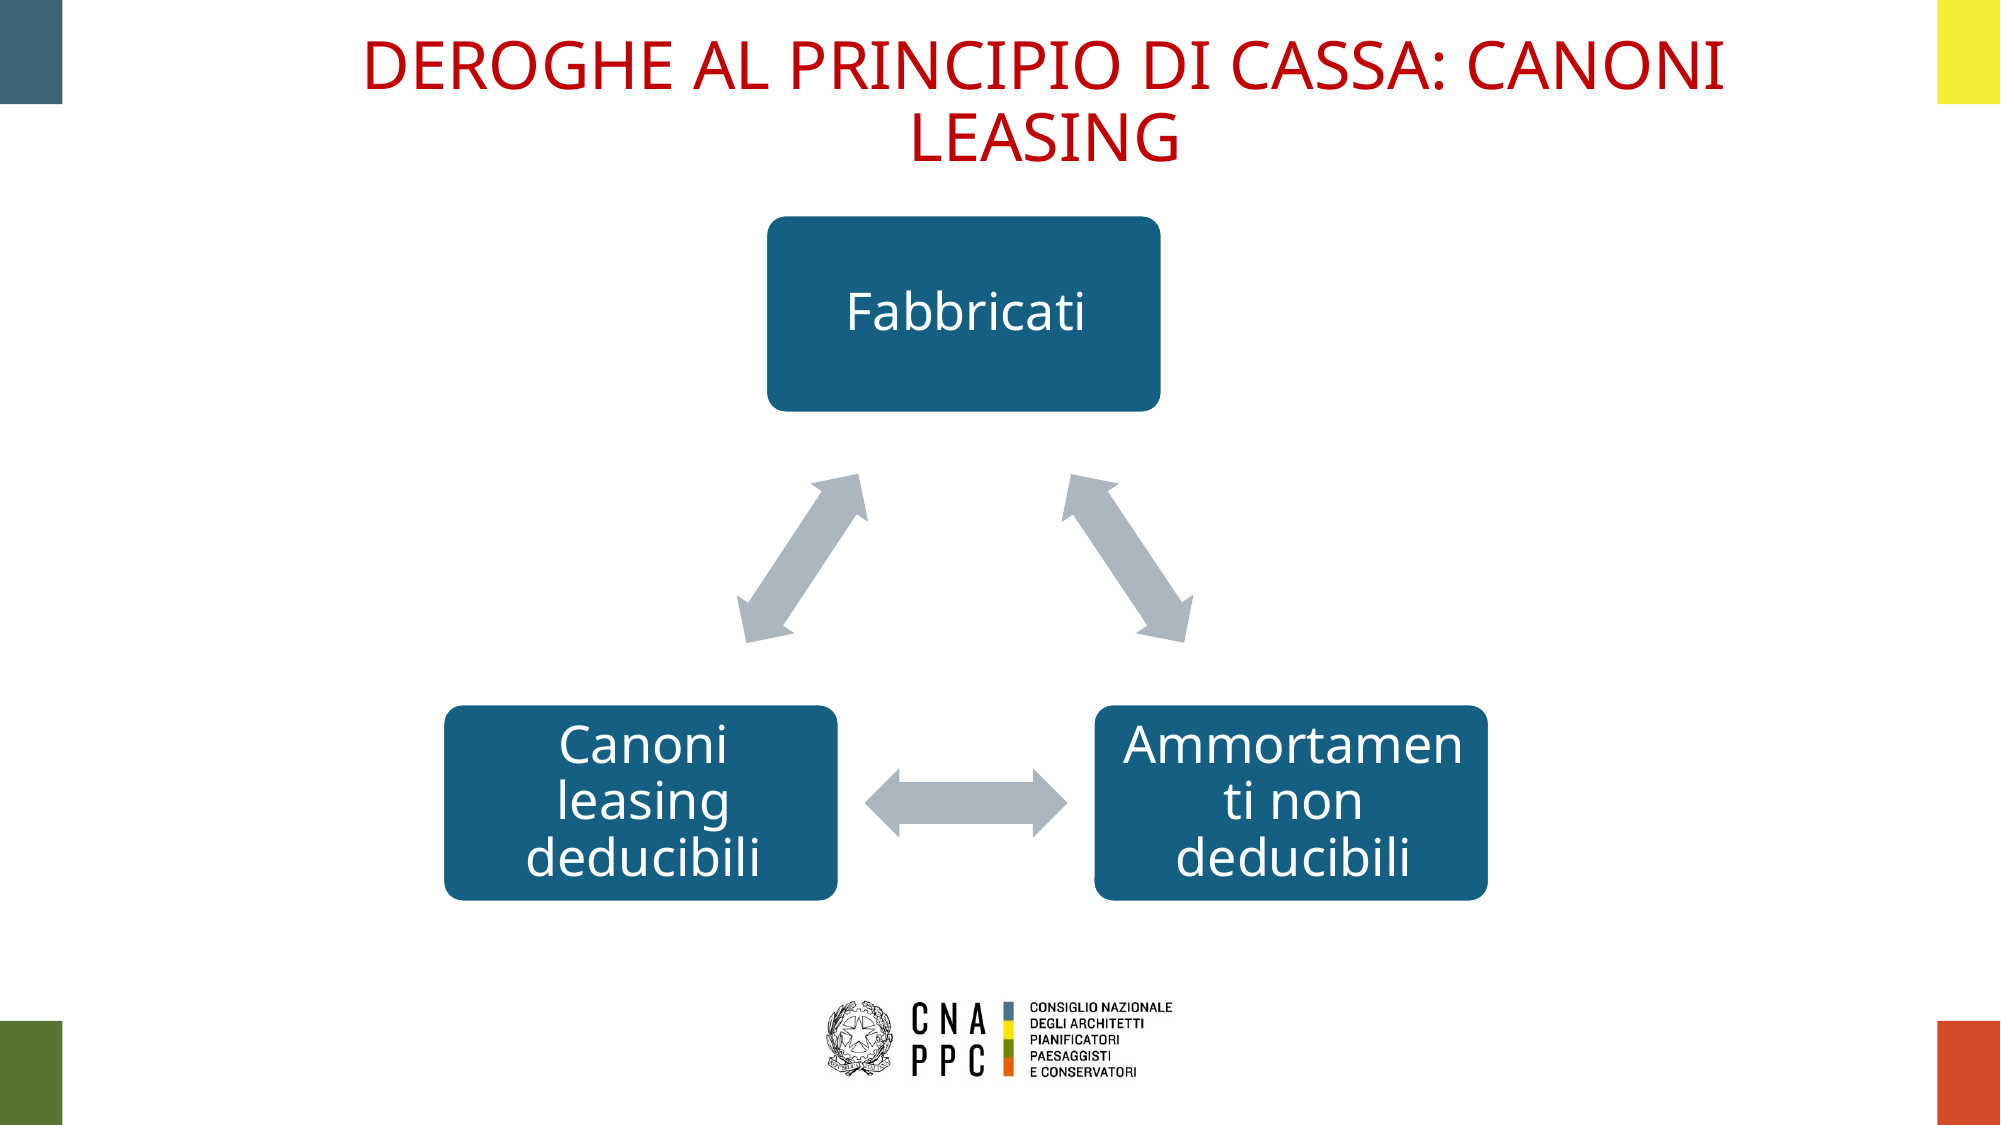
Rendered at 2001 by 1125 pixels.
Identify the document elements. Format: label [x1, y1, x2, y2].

text_box [0, 0, 2000, 1125]
